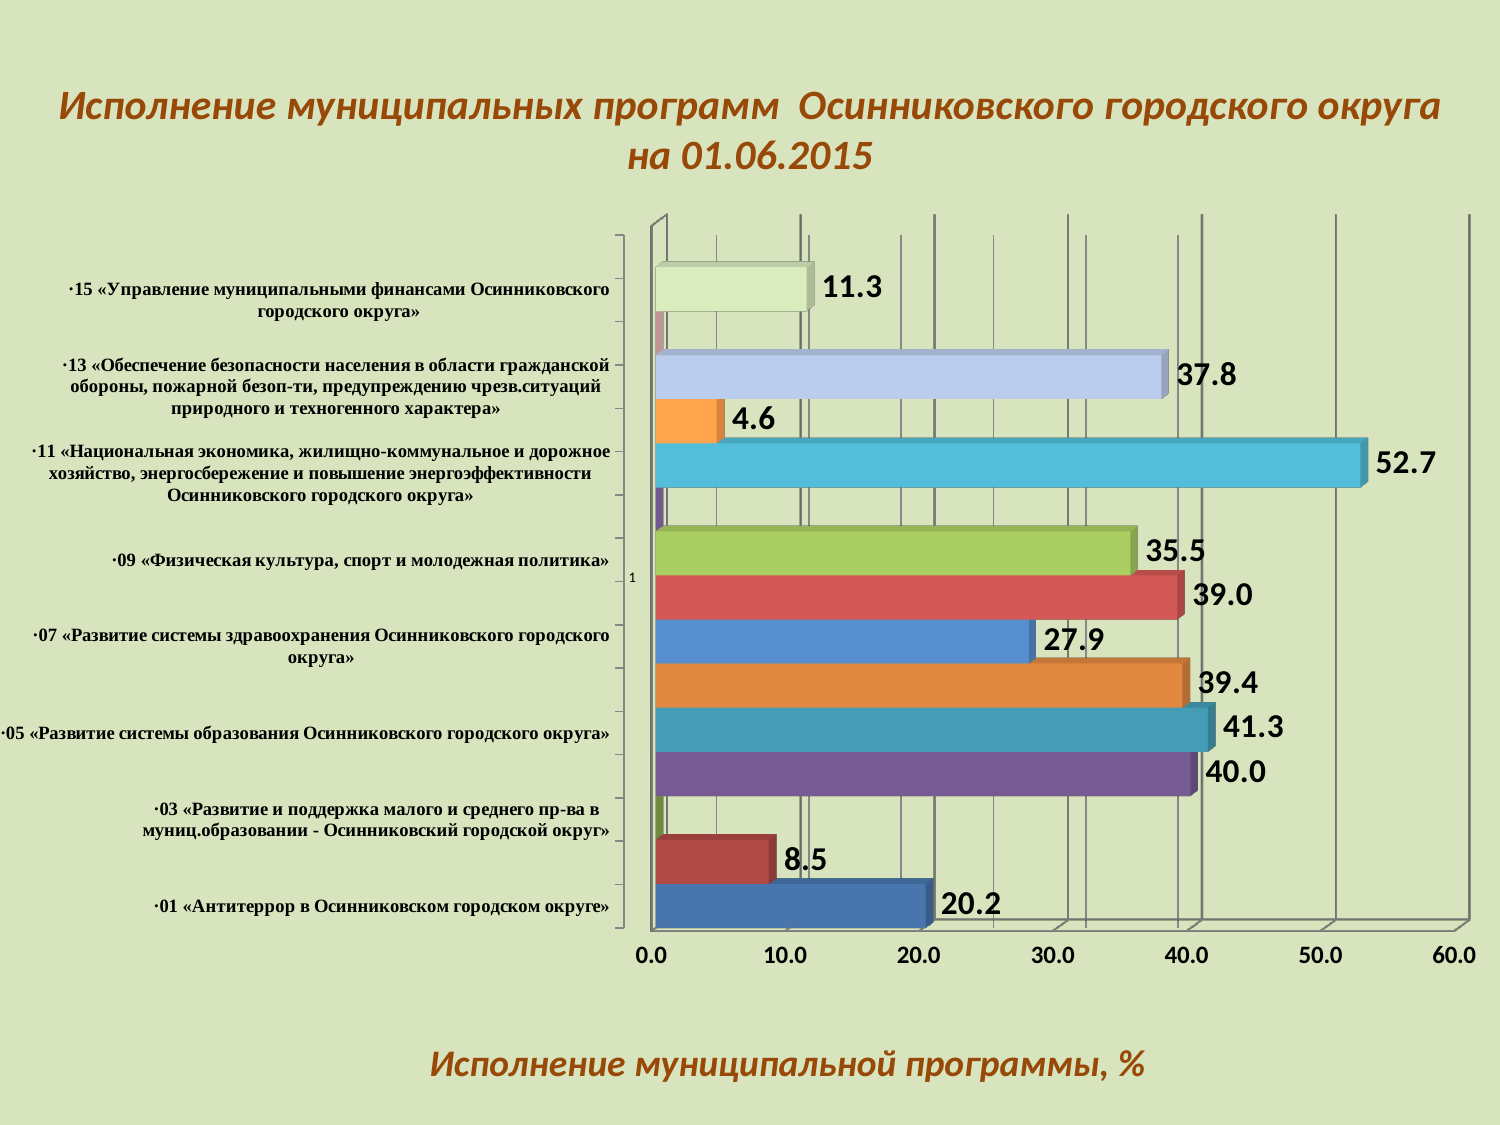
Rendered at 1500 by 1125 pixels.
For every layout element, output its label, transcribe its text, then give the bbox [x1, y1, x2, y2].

chart [0, 210, 1477, 1015]
text_box Исполнение муниципальной программы, % [414, 1031, 1161, 1091]
title Исполнение муниципальных программ Осинниковского городского округа на 01.06.2015 [35, 45, 1465, 211]
